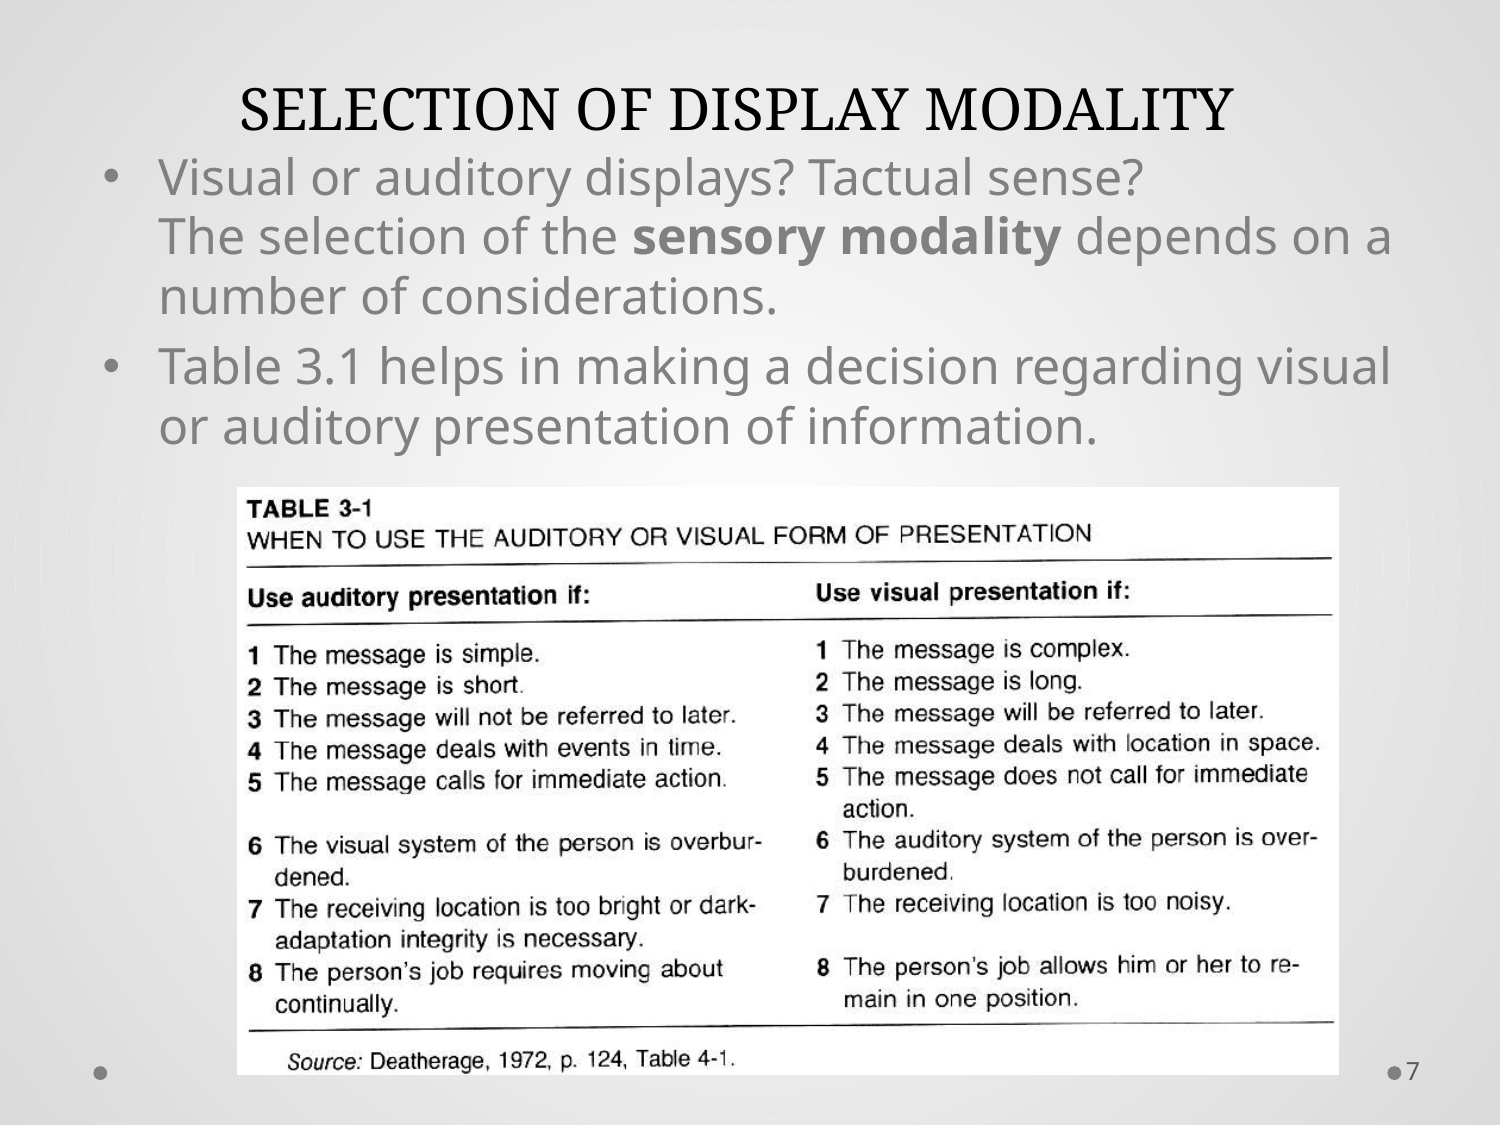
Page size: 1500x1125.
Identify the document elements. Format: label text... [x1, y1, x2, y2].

title SELECTION OF DISPLAY MODALITY [62, 50, 1413, 150]
picture [237, 487, 1340, 1076]
list Visual or auditory displays? Tactual sense? The selection of the sensory modality depends on a number of considerations. Table 3.1 helps in making a decision regarding visual or auditory presentation of information. [87, 137, 1438, 1100]
slide_number 7 [1401, 1042, 1494, 1103]
